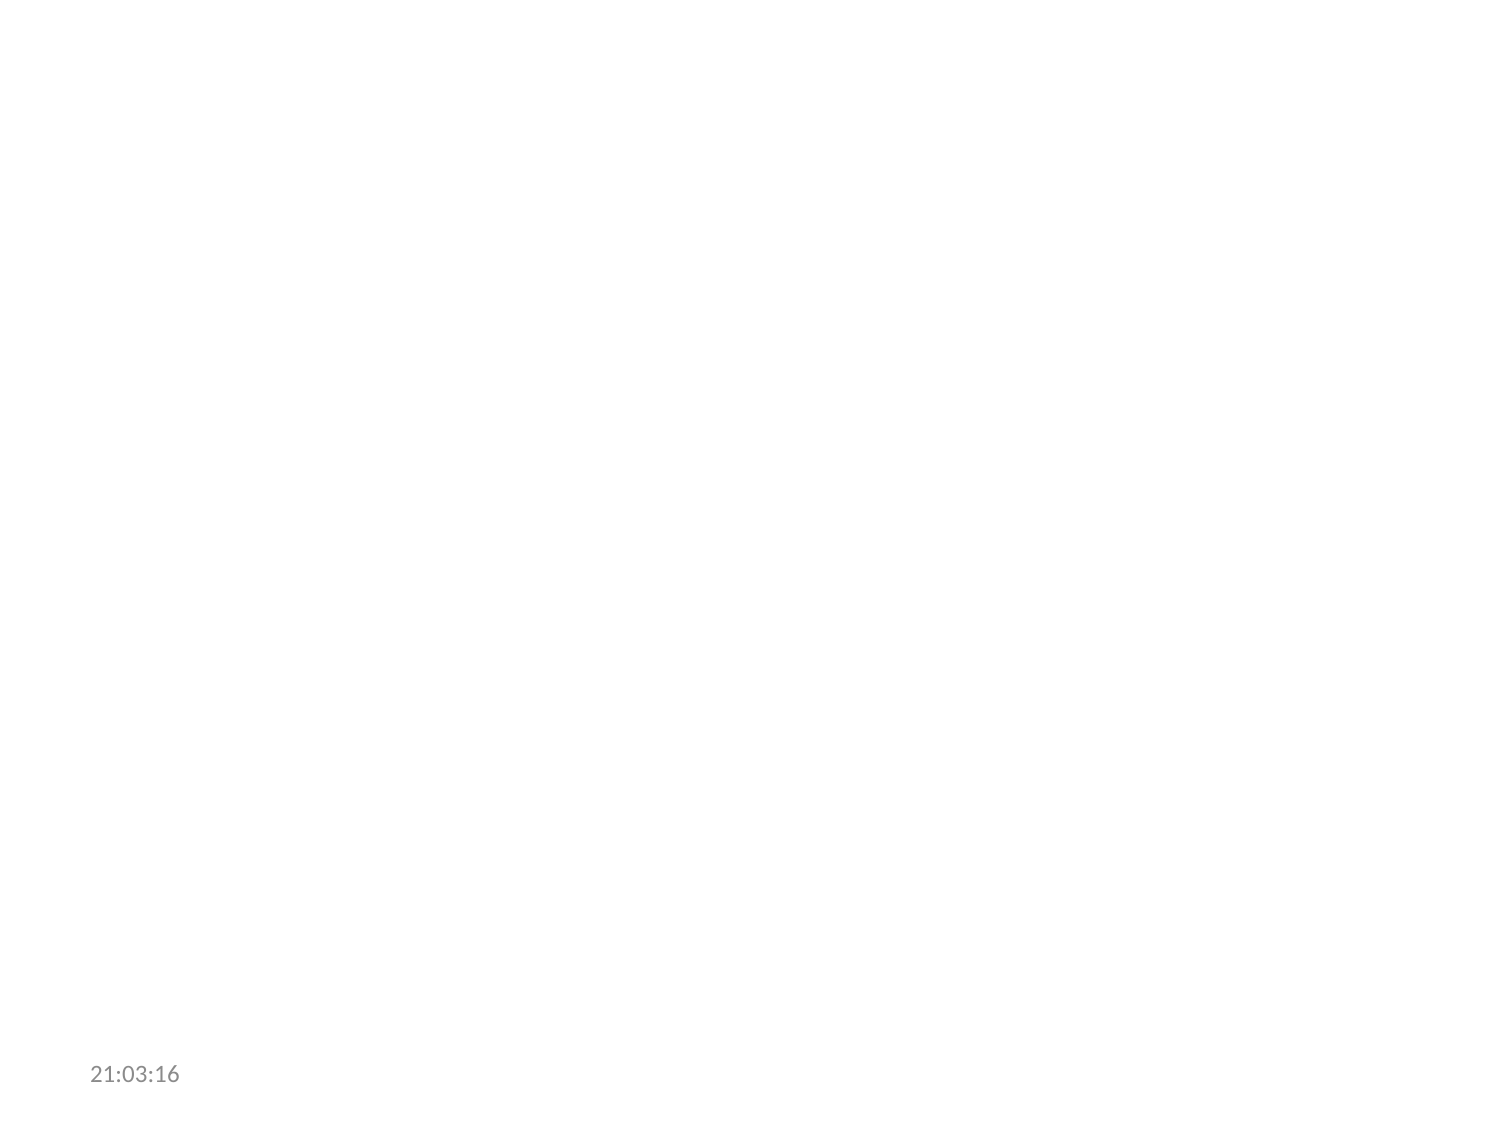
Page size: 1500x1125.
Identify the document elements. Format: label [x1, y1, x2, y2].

slide_number [75, 1042, 425, 1103]
